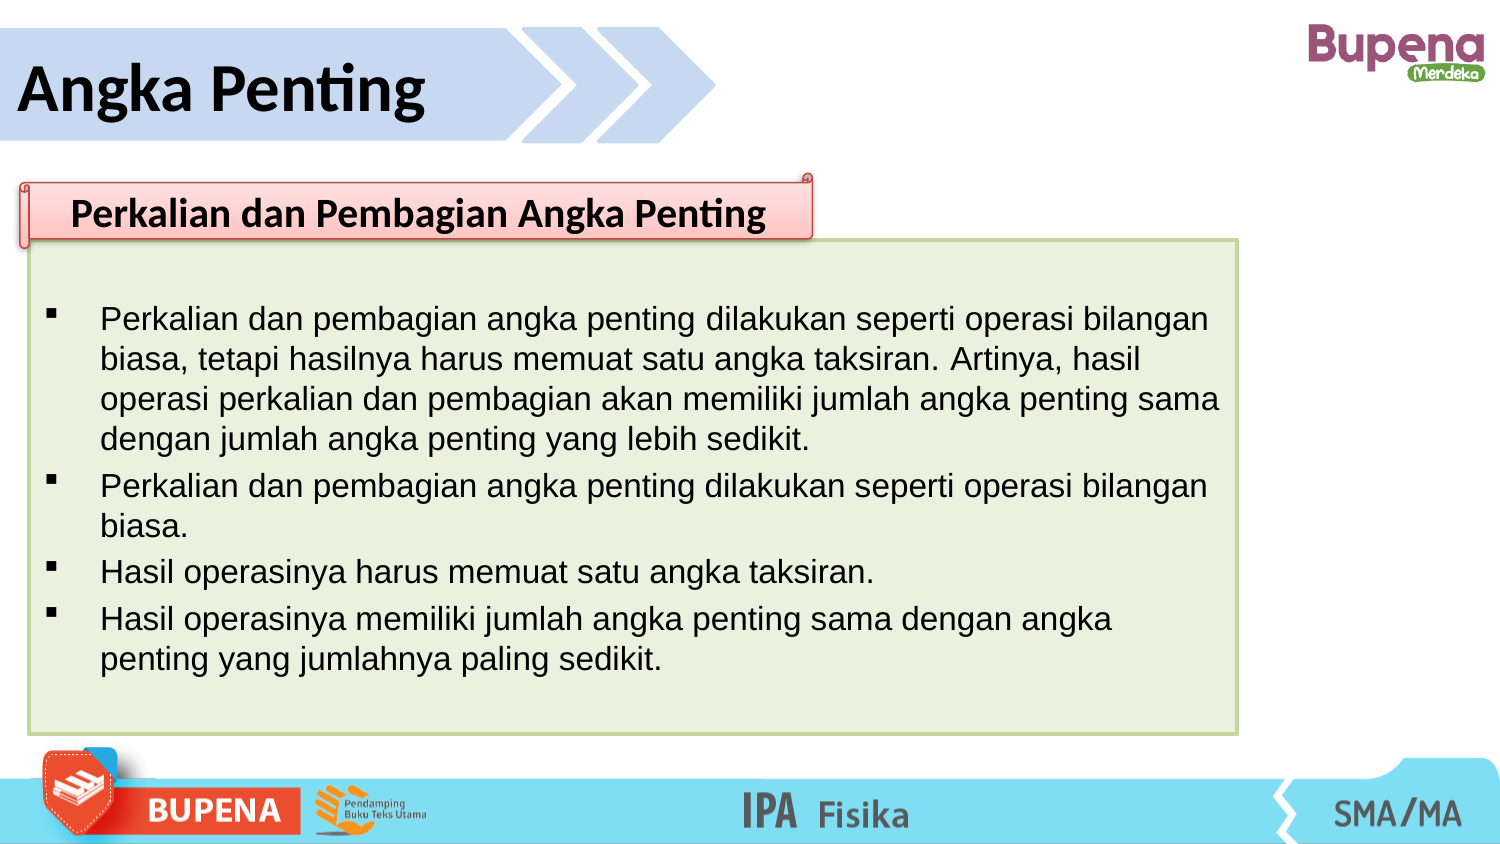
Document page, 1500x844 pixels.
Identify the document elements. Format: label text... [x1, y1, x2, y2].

text_box Perkalian dan Pembagian Angka Penting [19, 172, 814, 250]
picture [0, 734, 1500, 844]
text_box Perkalian dan pembagian angka penting dilakukan seperti operasi bilangan biasa, tetapi hasilnya harus memuat satu angka taksiran. Artinya, hasil operasi perkalian dan pembagian akan memiliki jumlah angka penting sama dengan jumlah angka penting yang lebih sedikit. Perkalian dan pembagian angka penting dilakukan seperti operasi bilangan biasa. Hasil operasinya harus memuat satu angka taksiran. Hasil operasinya memiliki jumlah angka penting sama dengan angka penting yang jumlahnya paling sedikit. [27, 238, 1239, 736]
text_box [0, 27, 1288, 142]
picture [1300, 21, 1494, 85]
